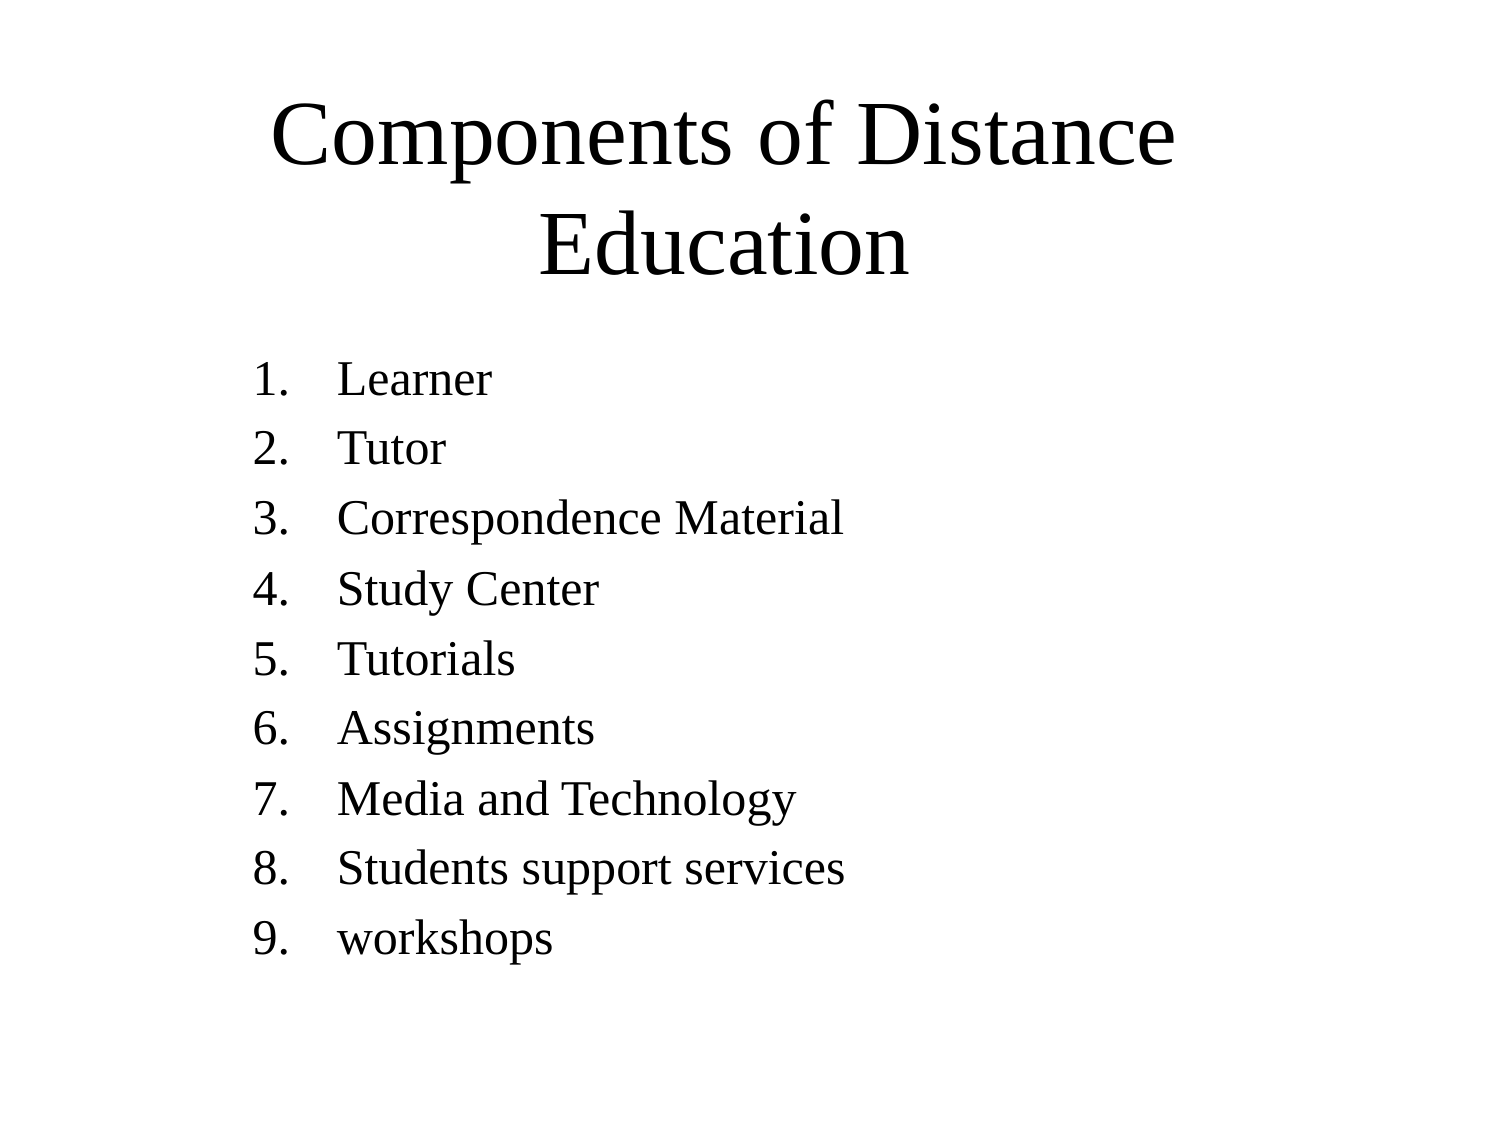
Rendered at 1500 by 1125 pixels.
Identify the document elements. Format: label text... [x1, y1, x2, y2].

subtitle Learner Tutor Correspondence Material Study Center Tutorials Assignments Media and Technology Students support services workshops [237, 337, 1288, 1038]
title Components of Distance Education [87, 62, 1363, 304]
